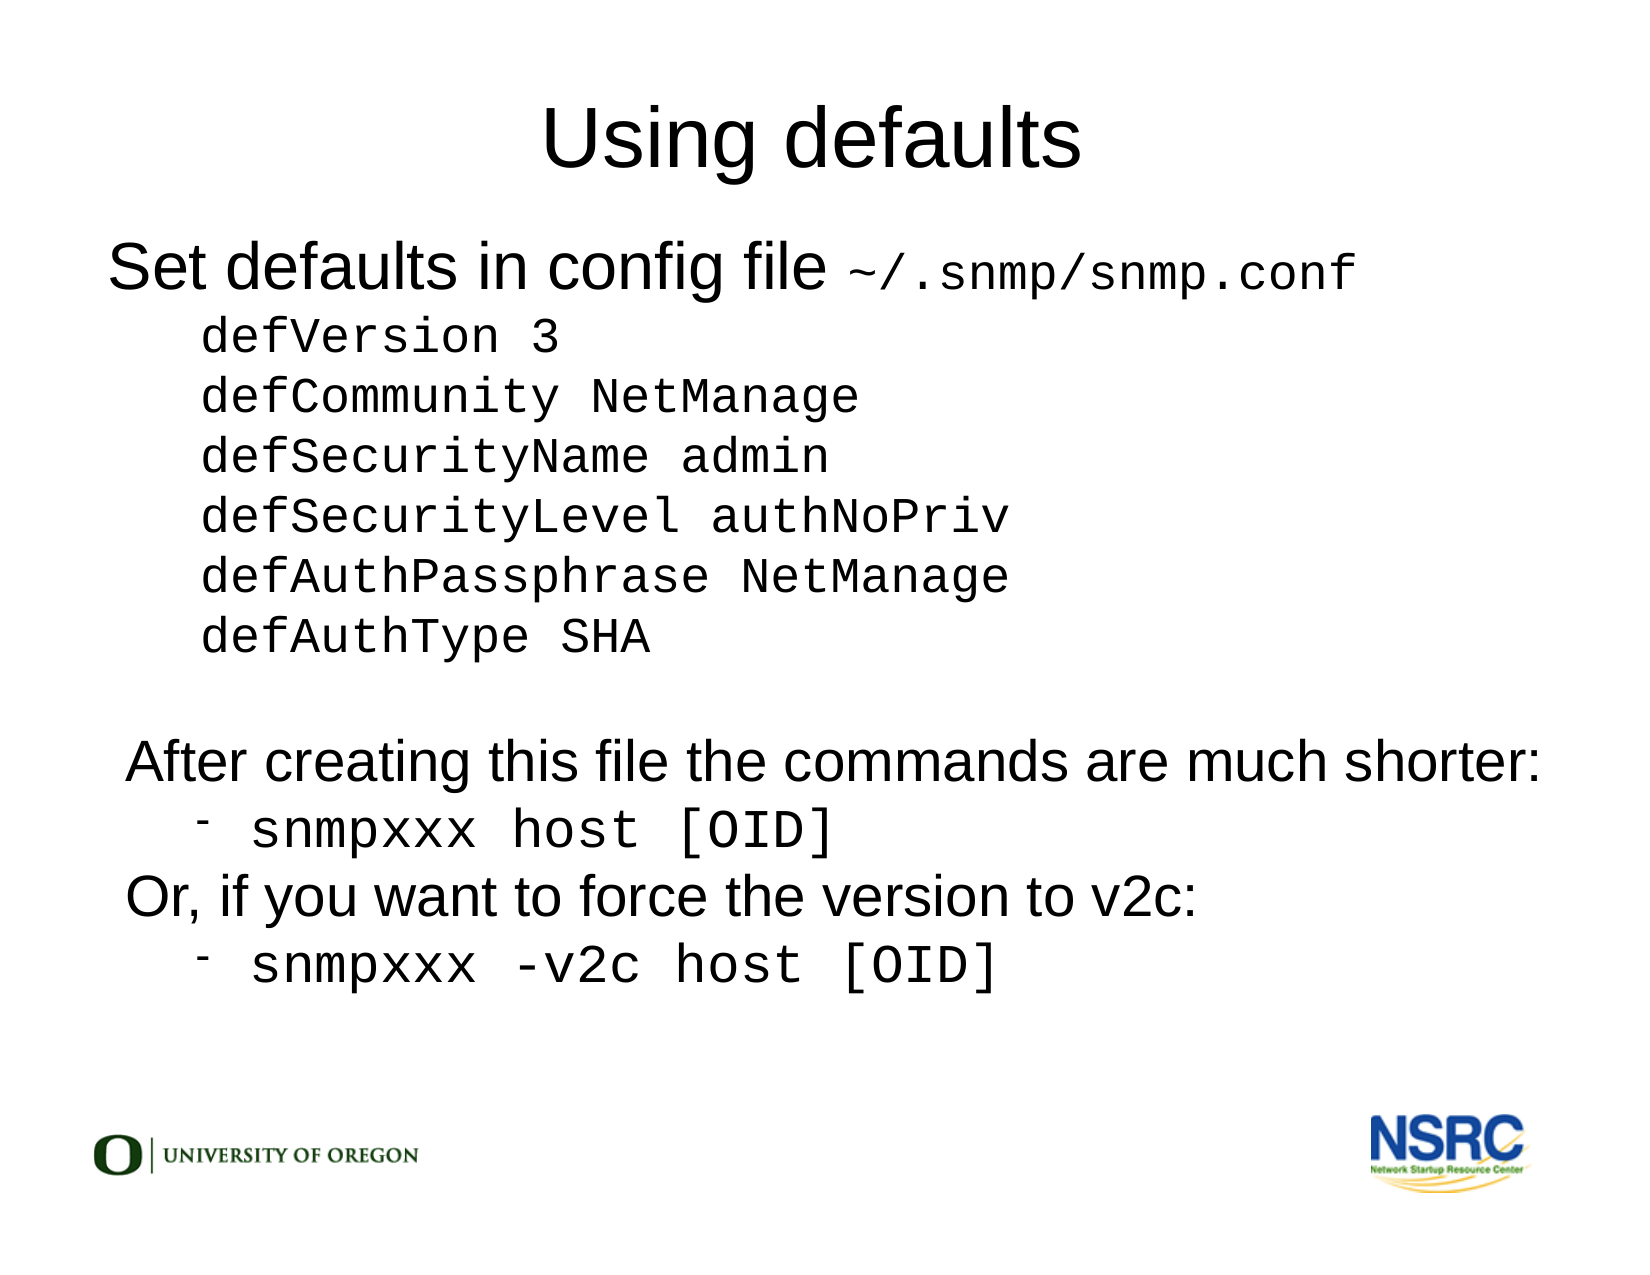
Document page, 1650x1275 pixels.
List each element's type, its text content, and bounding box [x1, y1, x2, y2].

picture [1371, 1132, 1532, 1193]
picture [92, 1133, 420, 1177]
text_box Set defaults in config file ~/.snmp/snmp.conf defVersion 3 defCommunity NetManage defSecurityName admin defSecurityLevel authNoPriv defAuthPassphrase NetManage defAuthType SHA After creating this file the commands are much shorter: snmpxxx host [OID] Or, if you want to force the version to v2c: snmpxxx -v2c host [OID] [107, 222, 1566, 1132]
text_box Using defaults [58, 58, 1566, 208]
